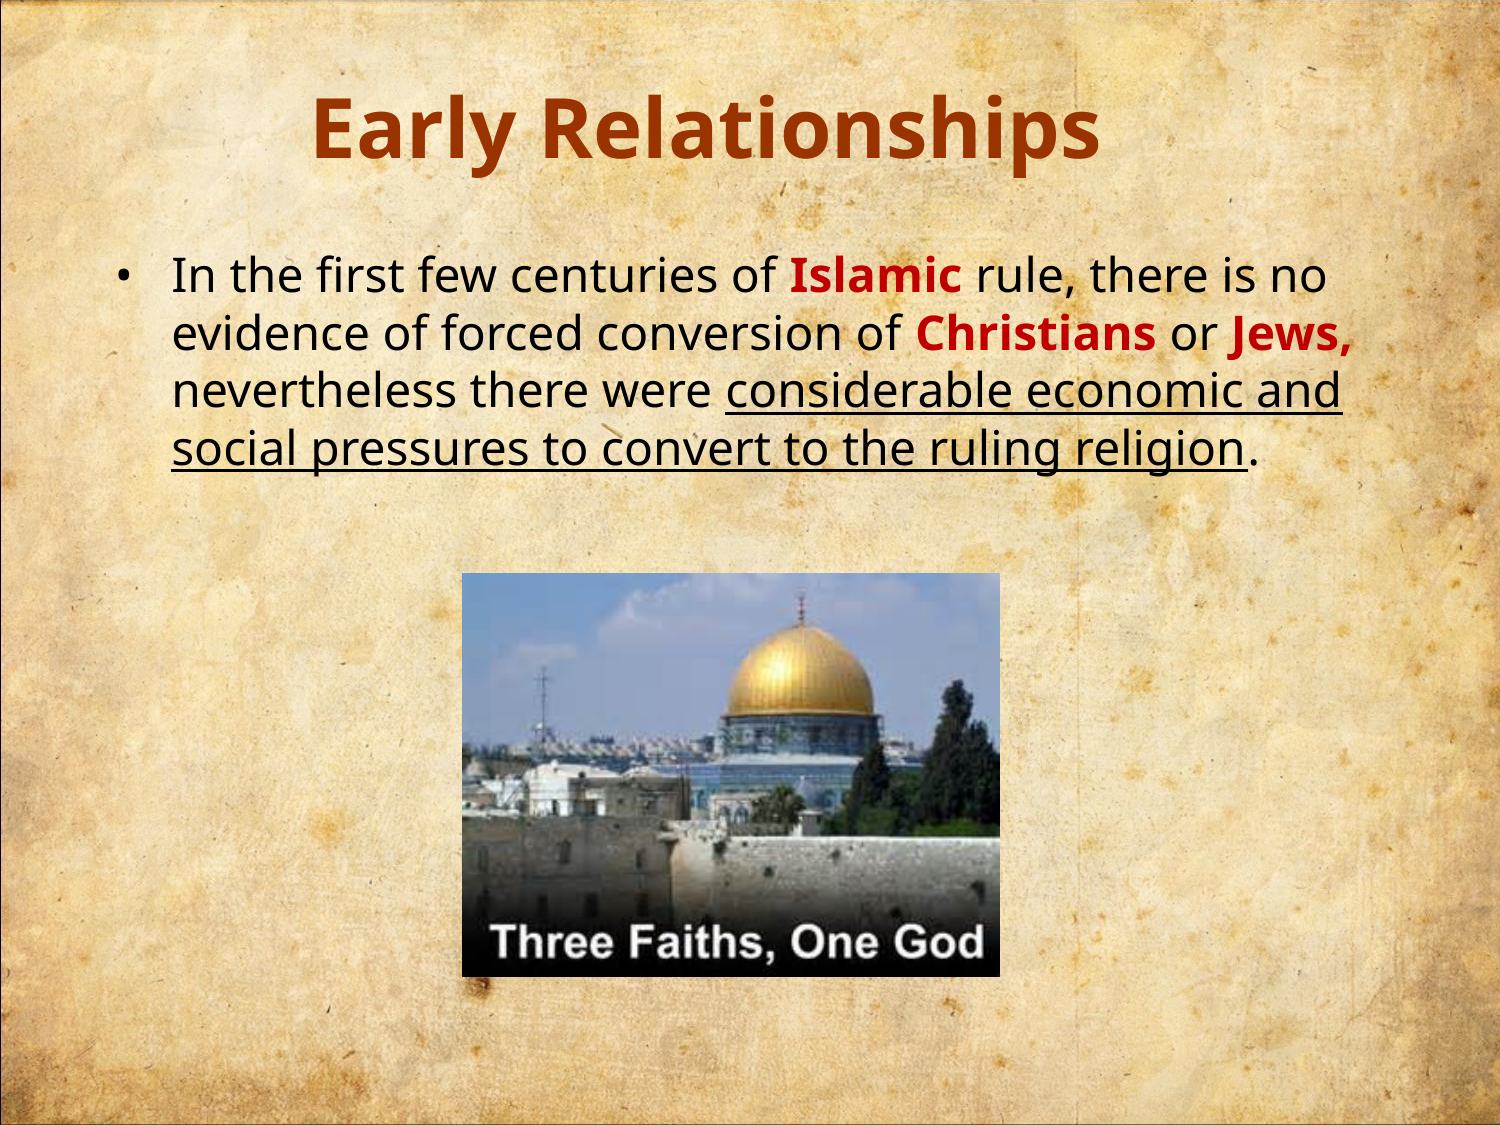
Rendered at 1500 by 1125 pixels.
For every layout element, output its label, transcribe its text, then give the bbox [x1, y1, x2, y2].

title Early Relationships [0, 37, 1413, 213]
picture [0, 0, 1500, 1125]
list In the first few centuries of Islamic rule, there is no evidence of forced conversion of Christians or Jews, nevertheless there were considerable economic and social pressures to convert to the ruling religion. [99, 237, 1413, 1025]
